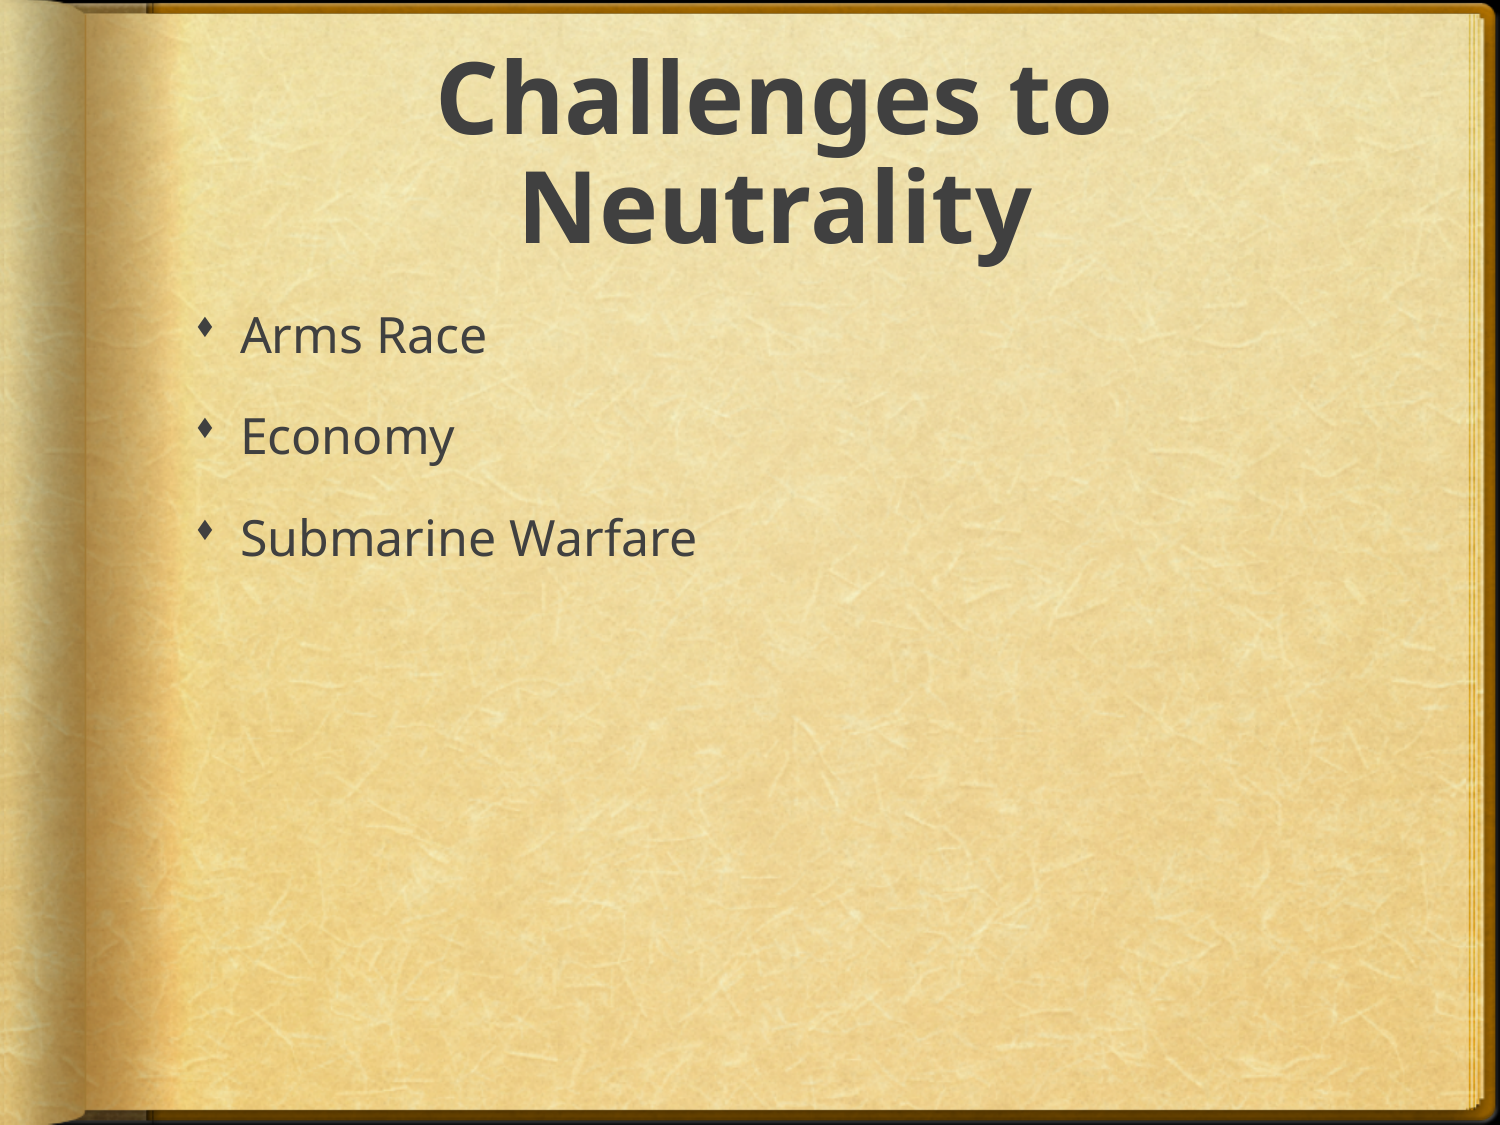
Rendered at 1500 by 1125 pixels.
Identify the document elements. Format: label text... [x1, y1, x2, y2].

title Challenges to Neutrality [178, 45, 1372, 265]
list Arms Race Economy Submarine Warfare [178, 295, 1372, 1005]
picture [0, 0, 1500, 1125]
